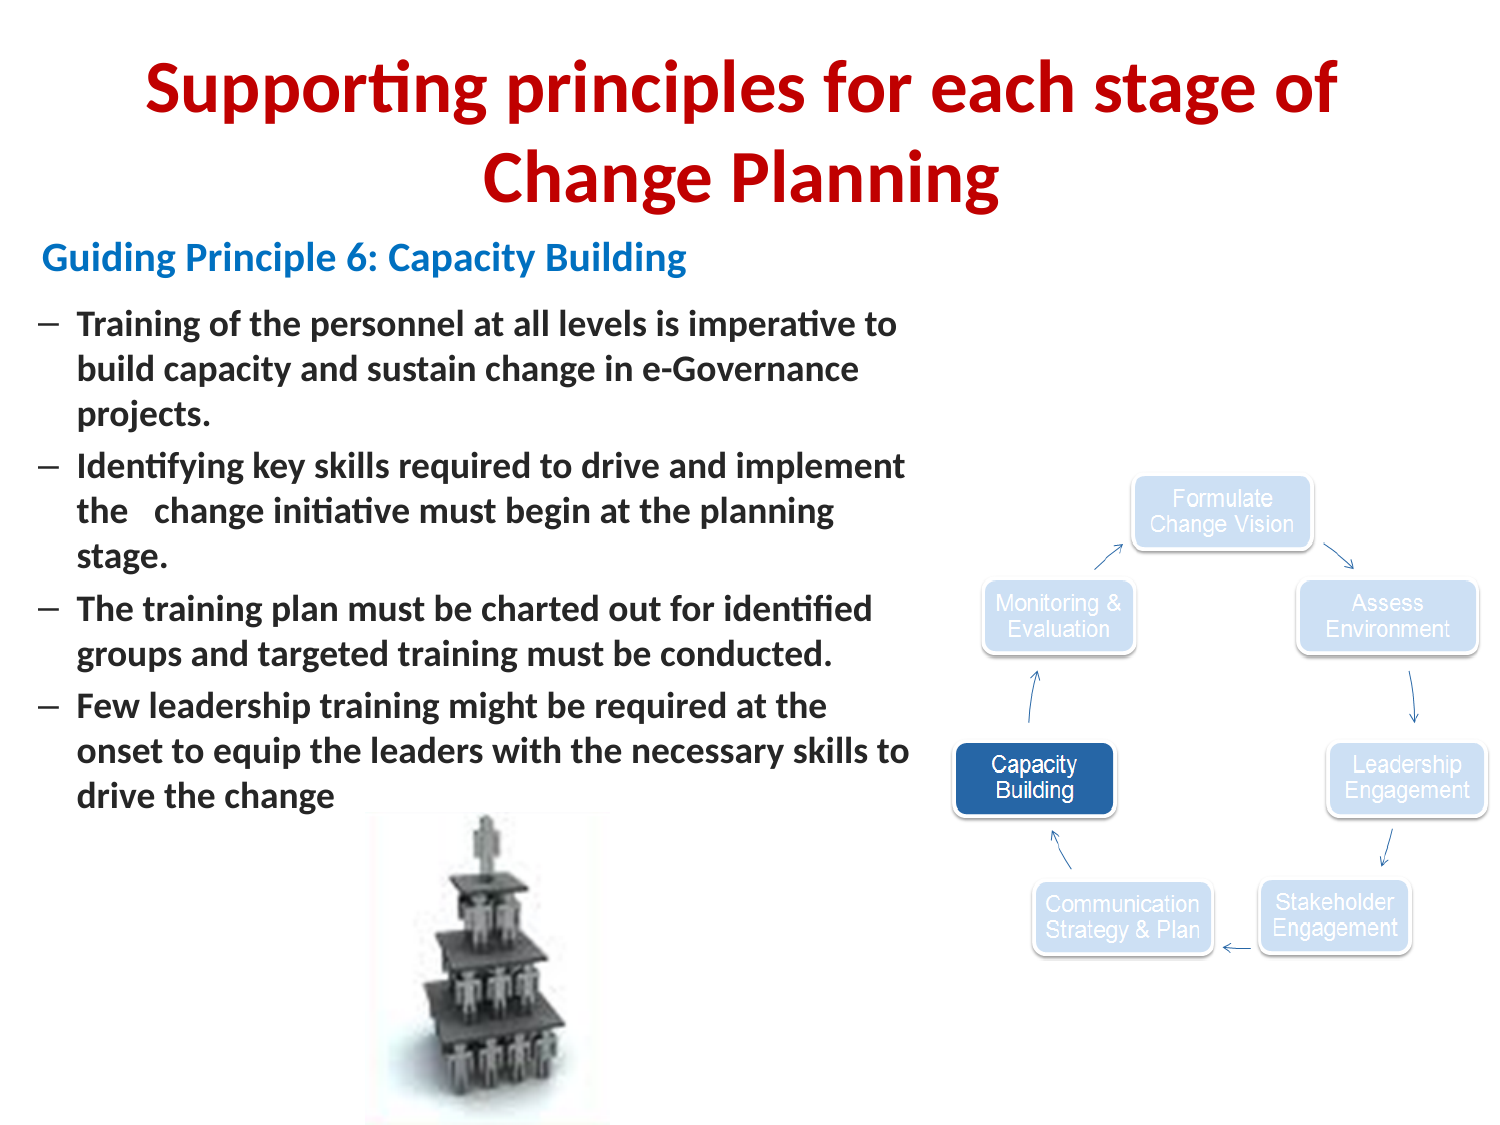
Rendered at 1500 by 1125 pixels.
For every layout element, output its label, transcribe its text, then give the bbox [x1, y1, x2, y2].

picture [949, 468, 1493, 962]
text_box Training of the personnel at all levels is imperative to build capacity and sustain change in e-Governance projects. Identifying key skills required to drive and implement the change initiative must begin at the planning stage. The training plan must be charted out for identified groups and targeted training must be conducted. Few leadership training might be required at the onset to equip the leaders with the necessary skills to drive the change [23, 291, 938, 1008]
text_box Guiding Principle 6: Capacity Building [27, 221, 703, 287]
title Supporting principles for each stage of Change Planning [75, 37, 1425, 213]
picture [365, 812, 610, 1125]
